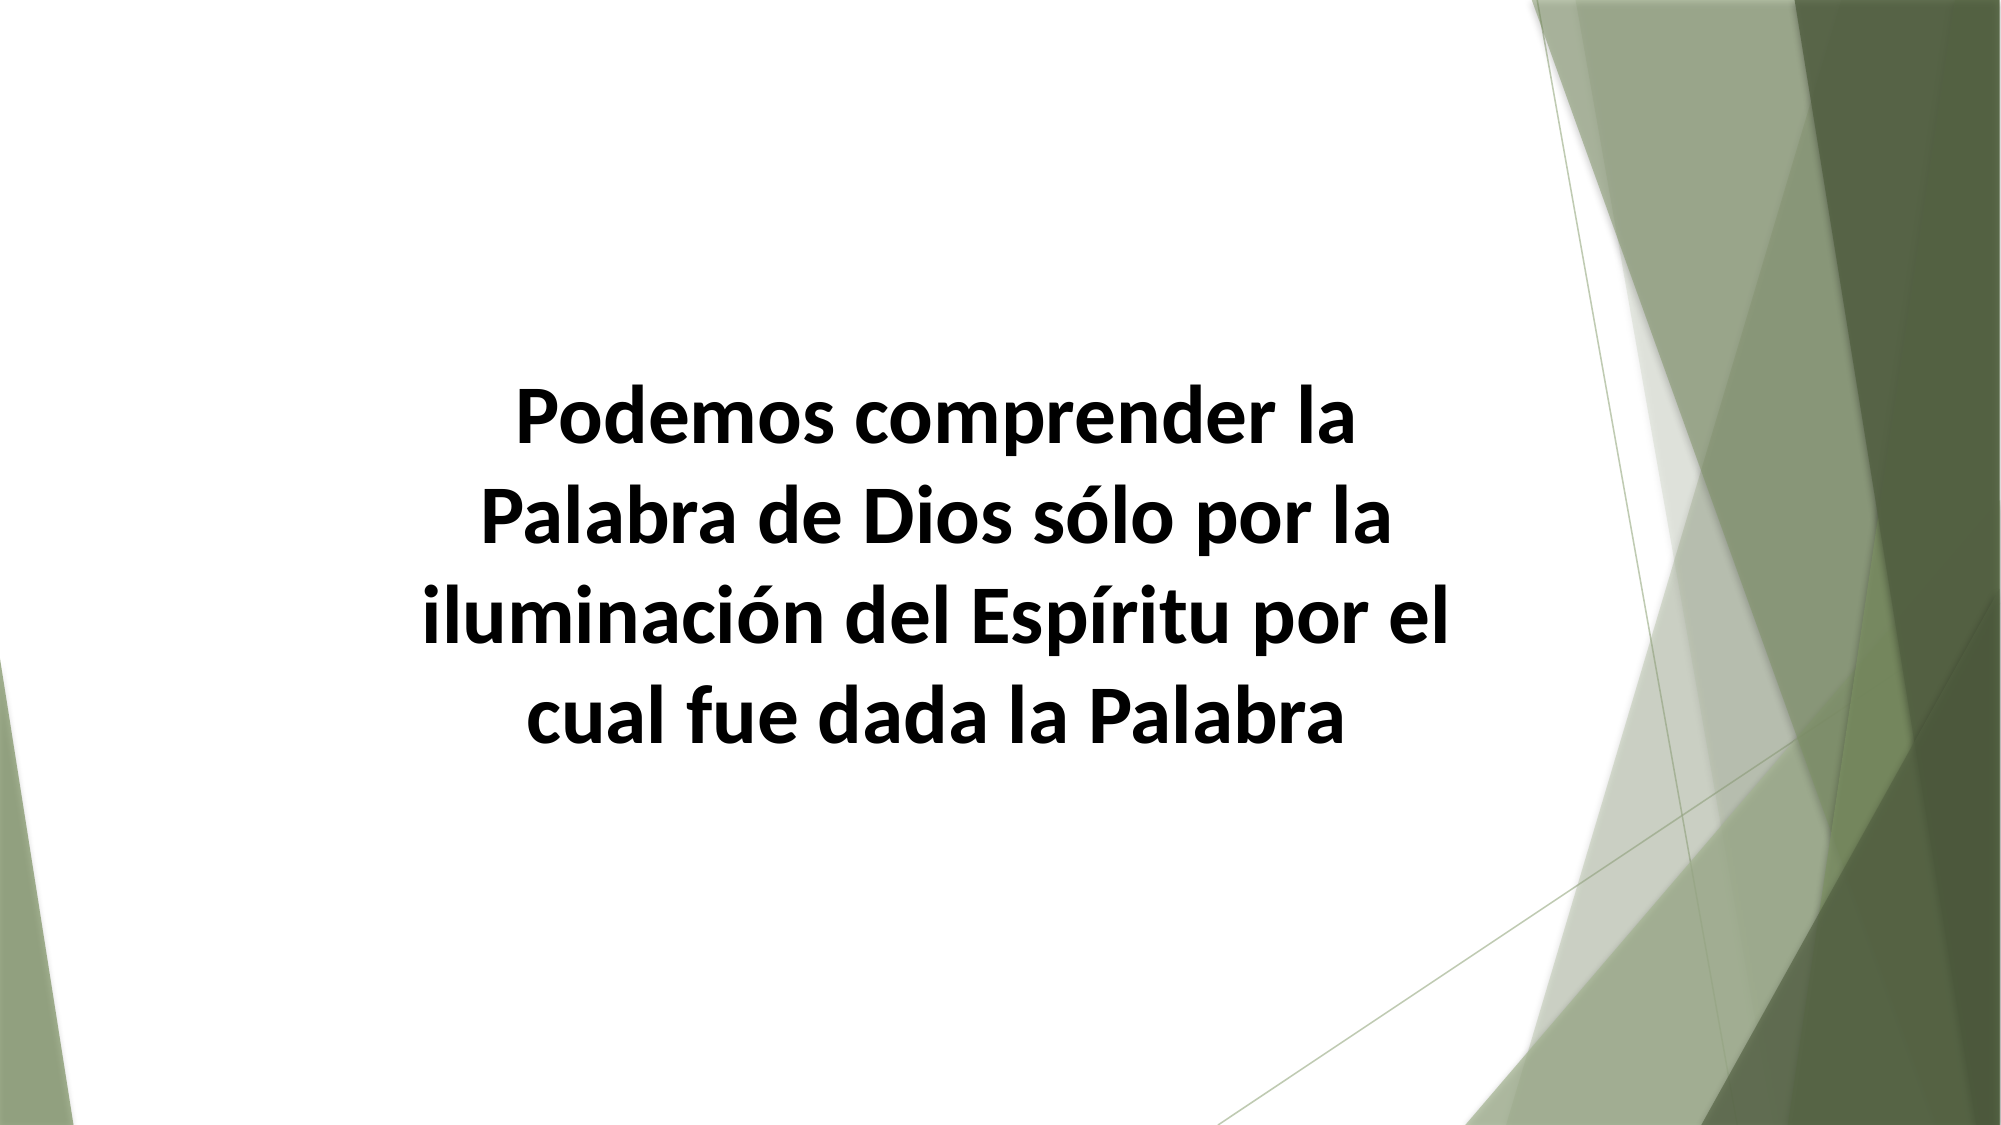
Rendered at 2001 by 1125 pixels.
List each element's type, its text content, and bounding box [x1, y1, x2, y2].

text_box Podemos comprender la Palabra de Dios sólo por la iluminación del Espíritu por el cual fue dada la Palabra [369, 353, 1505, 768]
